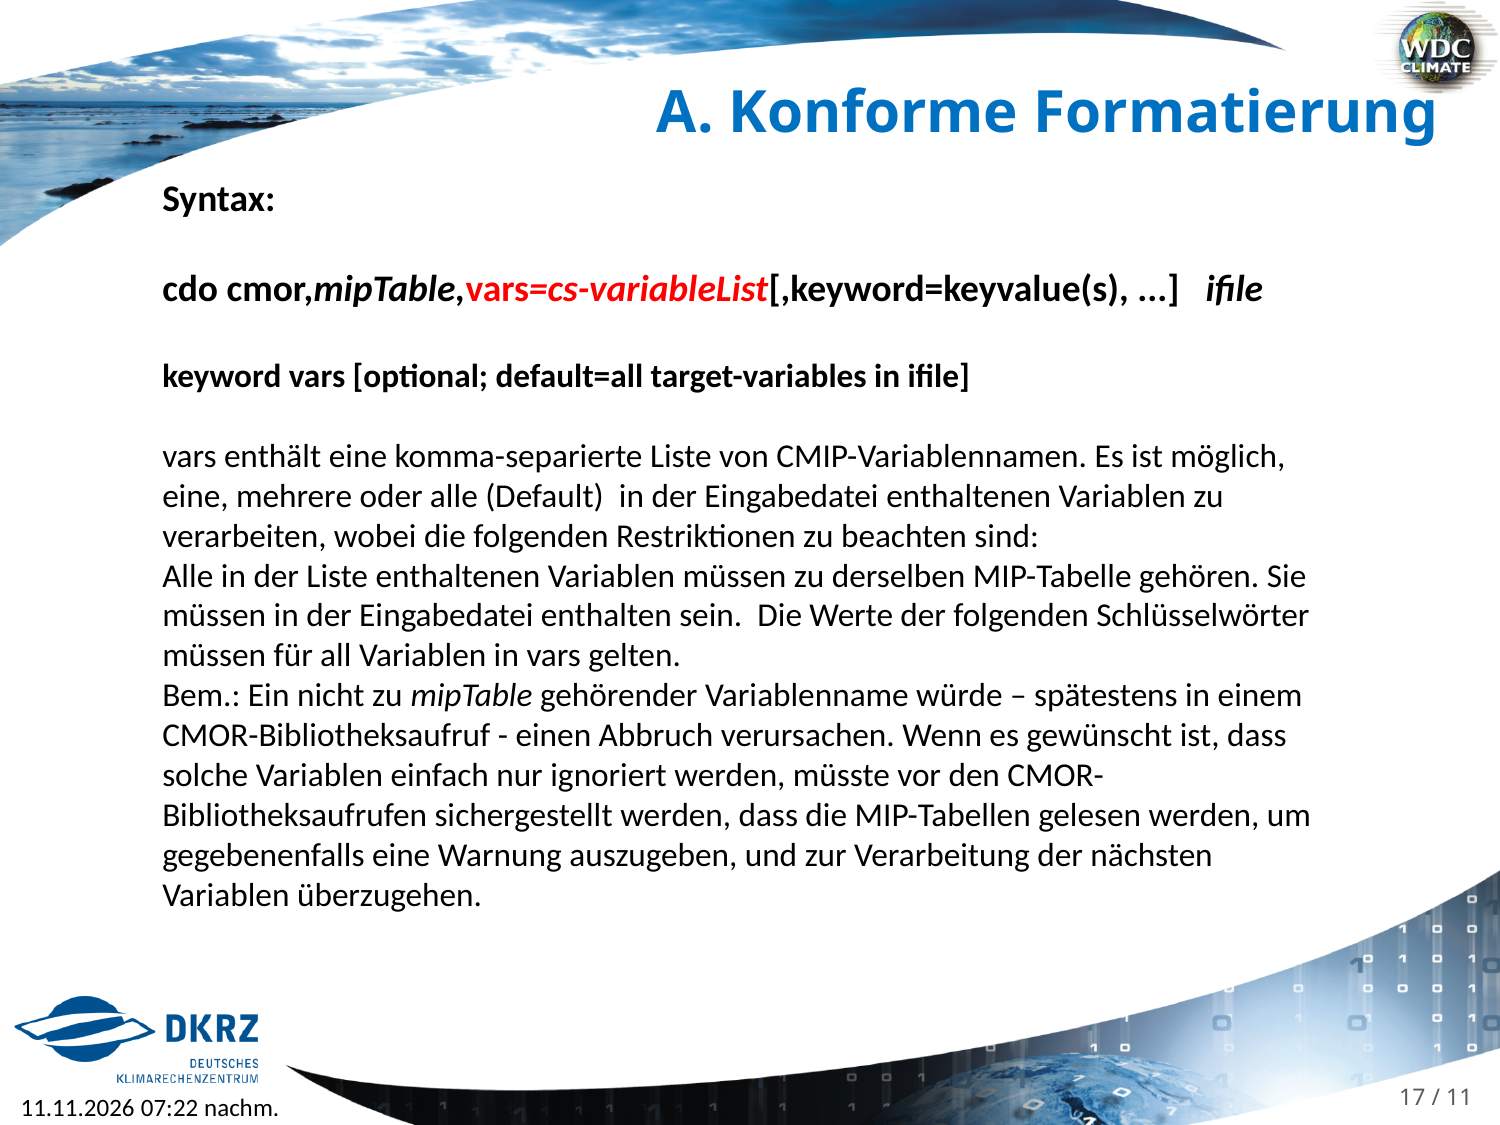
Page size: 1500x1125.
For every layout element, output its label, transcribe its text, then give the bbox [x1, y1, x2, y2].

text_box A. Konforme Formatierung [177, 66, 1453, 152]
text_box Syntax: cdo cmor,mipTable,vars=cs-variableList[,keyword=keyvalue(s), ...] ifile keyword vars [optional; default=all target-variables in ifile] vars enthält eine komma-separierte Liste von CMIP-Variablennamen. Es ist möglich, eine, mehrere oder alle (Default) in der Eingabedatei enthaltenen Variablen zu verarbeiten, wobei die folgenden Restriktionen zu beachten sind: Alle in der Liste enthaltenen Variablen müssen zu derselben MIP-Tabelle gehören. Sie müssen in der Eingabedatei enthalten sein. Die Werte der folgenden Schlüsselwörter müssen für all Variablen in vars gelten. Bem.: Ein nicht zu mipTable gehörender Variablenname würde – spätestens in einem CMOR-Bibliotheksaufruf - einen Abbruch verursachen. Wenn es gewünscht ist, dass solche Variablen einfach nur ignoriert werden, müsste vor den CMOR-Bibliotheksaufrufen sichergestellt werden, dass die MIP-Tabellen gelesen werden, um gegebenenfalls eine Warnung auszugeben, und zur Verarbeitung der nächsten Variablen überzugehen. [147, 166, 1335, 921]
picture [0, 0, 1288, 246]
picture [1371, 0, 1500, 94]
picture [14, 996, 258, 1083]
picture [285, 867, 1500, 1125]
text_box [507, 851, 659, 1003]
